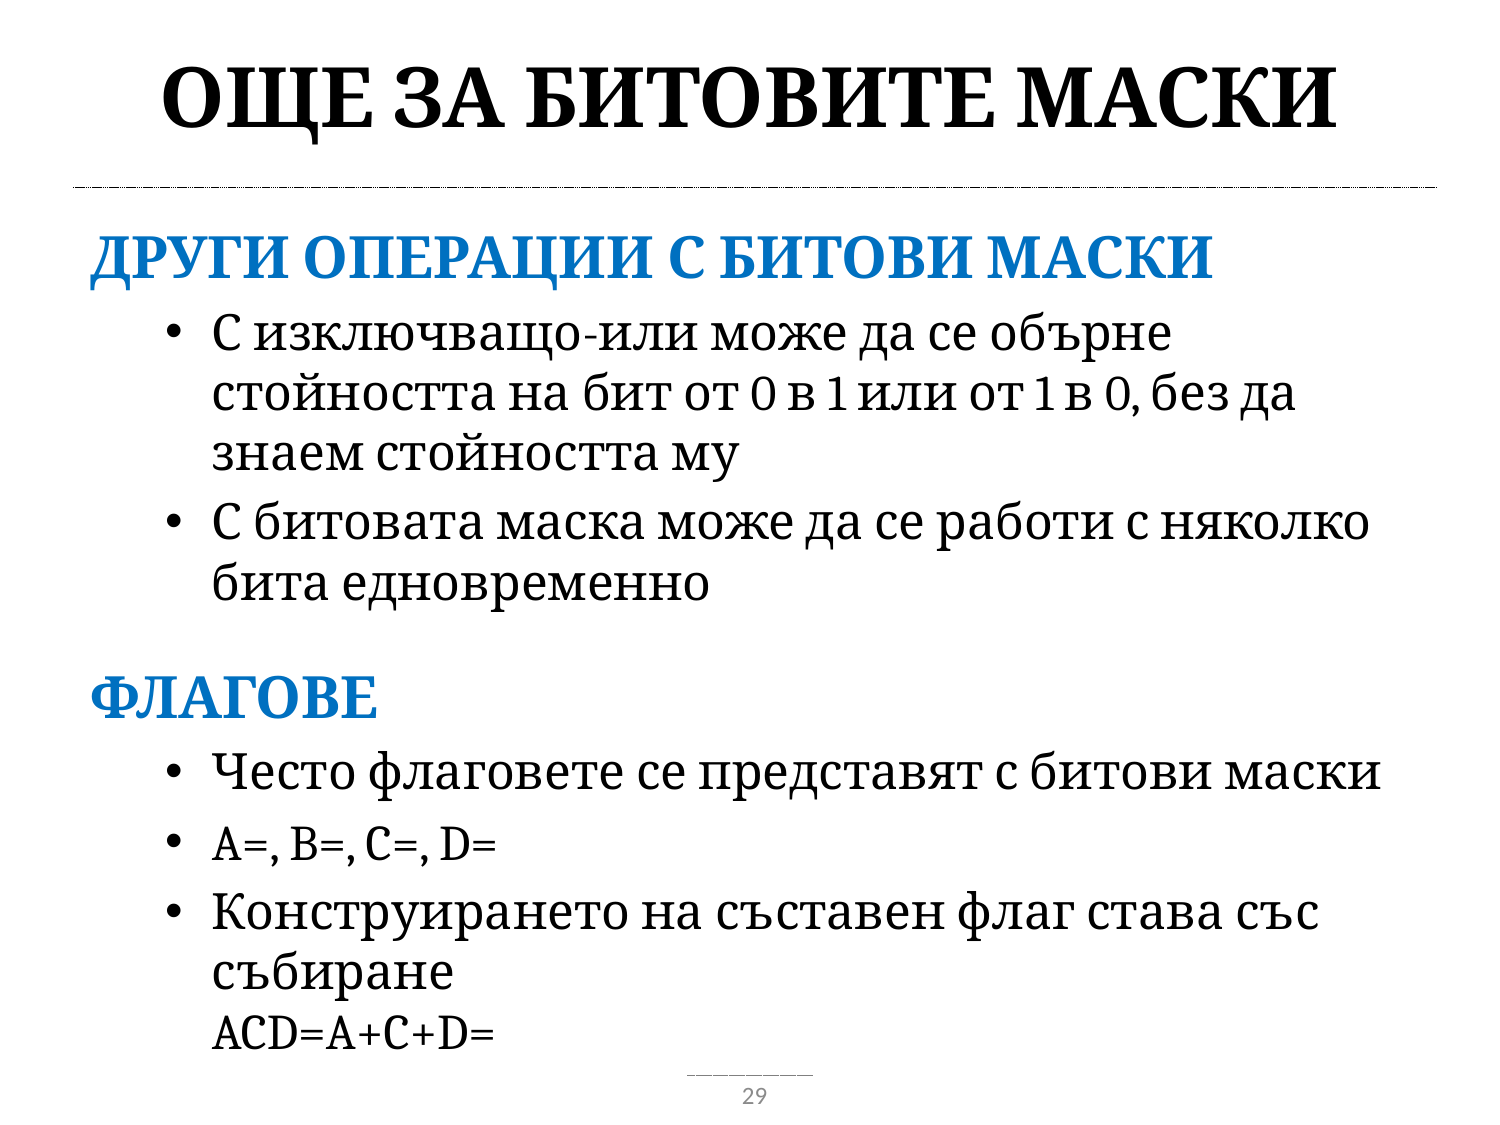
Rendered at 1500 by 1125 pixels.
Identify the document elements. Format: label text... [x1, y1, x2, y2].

title Още за битовите маски [0, 0, 1500, 188]
slide_number 29 [579, 1065, 930, 1125]
